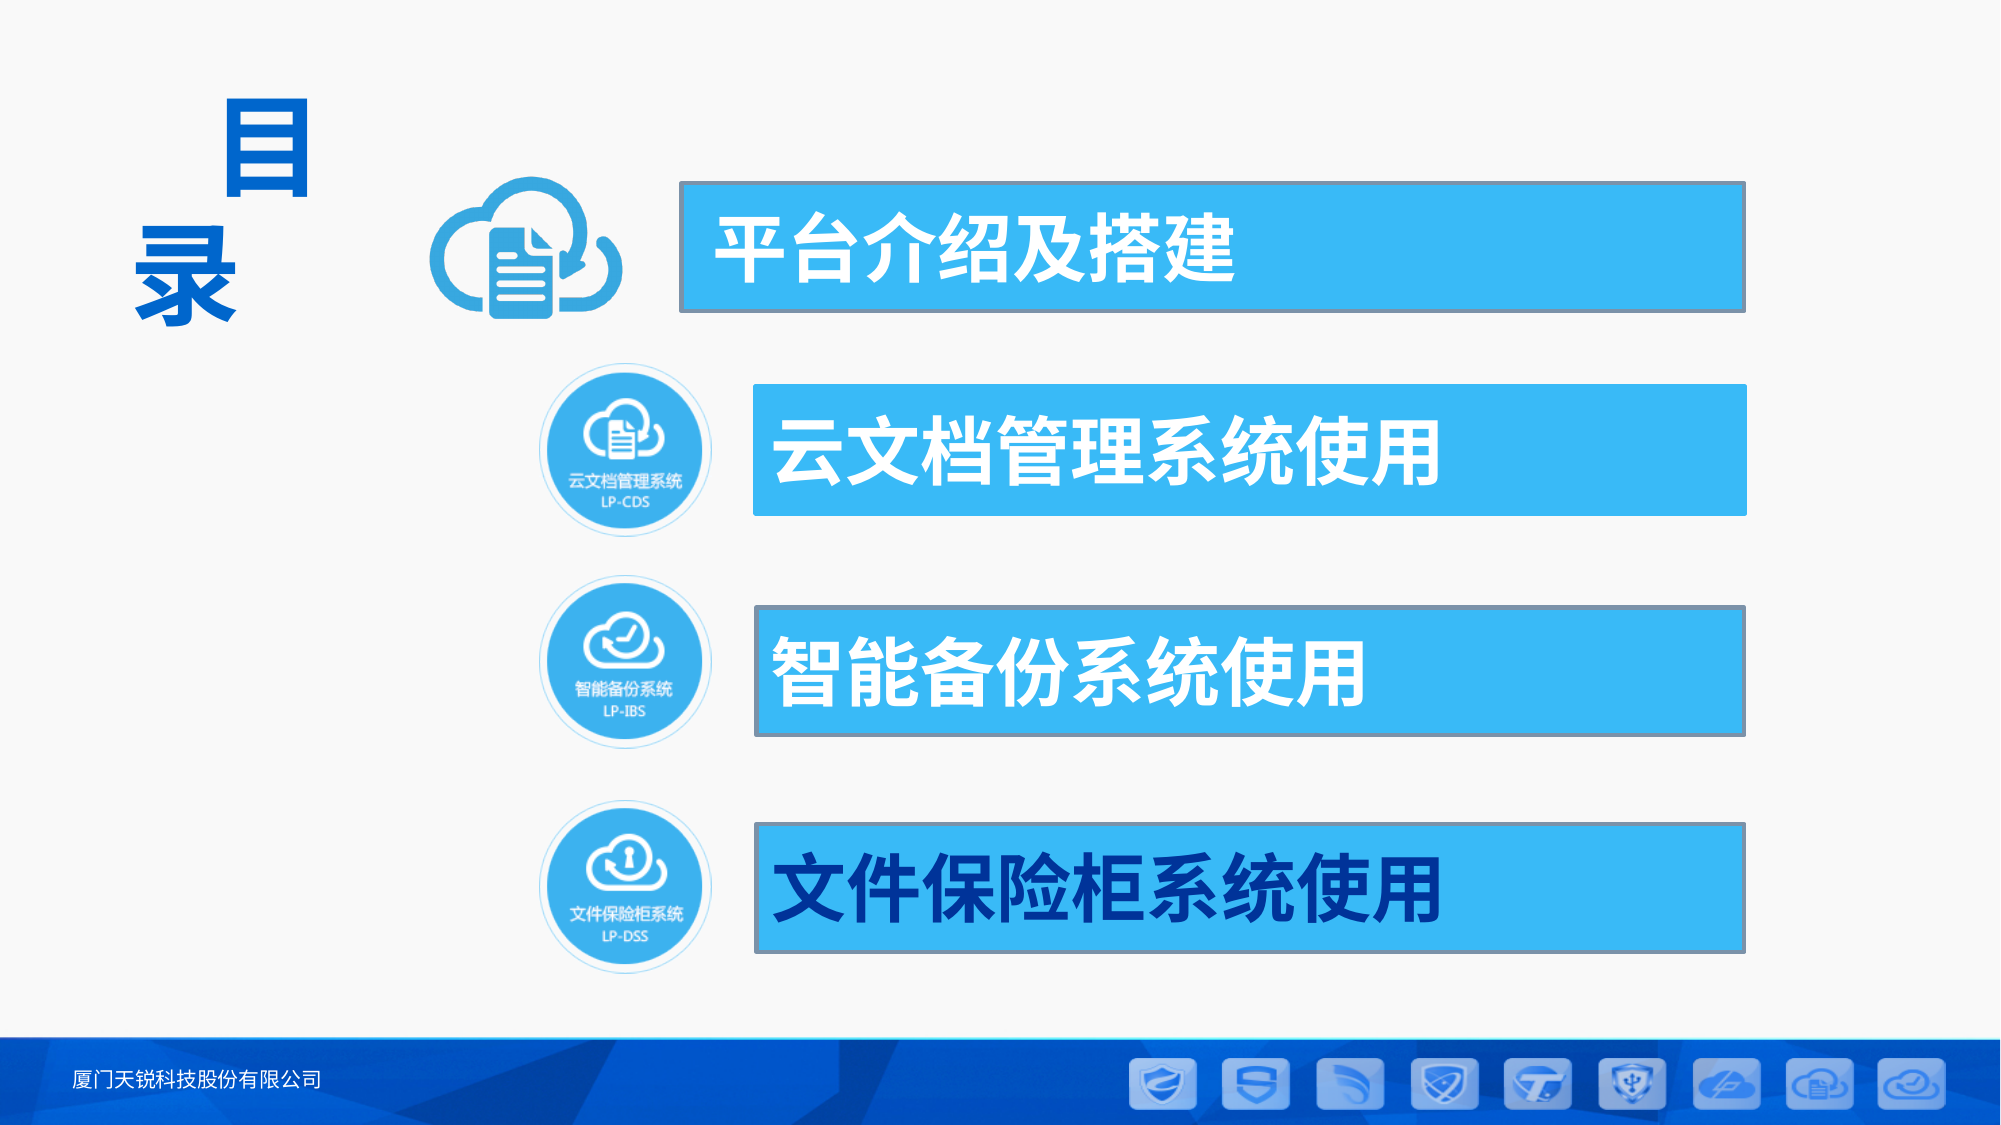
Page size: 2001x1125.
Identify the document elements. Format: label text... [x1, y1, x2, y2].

text_box 平台介绍及搭建 [698, 194, 1535, 299]
text_box 录 [98, 215, 211, 328]
text_box [754, 822, 1746, 954]
text_box [754, 605, 1746, 737]
text_box 智能备份系统使用 [755, 618, 1658, 723]
text_box 文件保险柜系统使用 [756, 834, 1593, 939]
text_box 目 [175, 72, 319, 216]
text_box 云文档管理系统使用 [755, 396, 1658, 502]
picture [0, 0, 2001, 1125]
text_box [753, 384, 1747, 516]
text_box [679, 181, 1746, 313]
